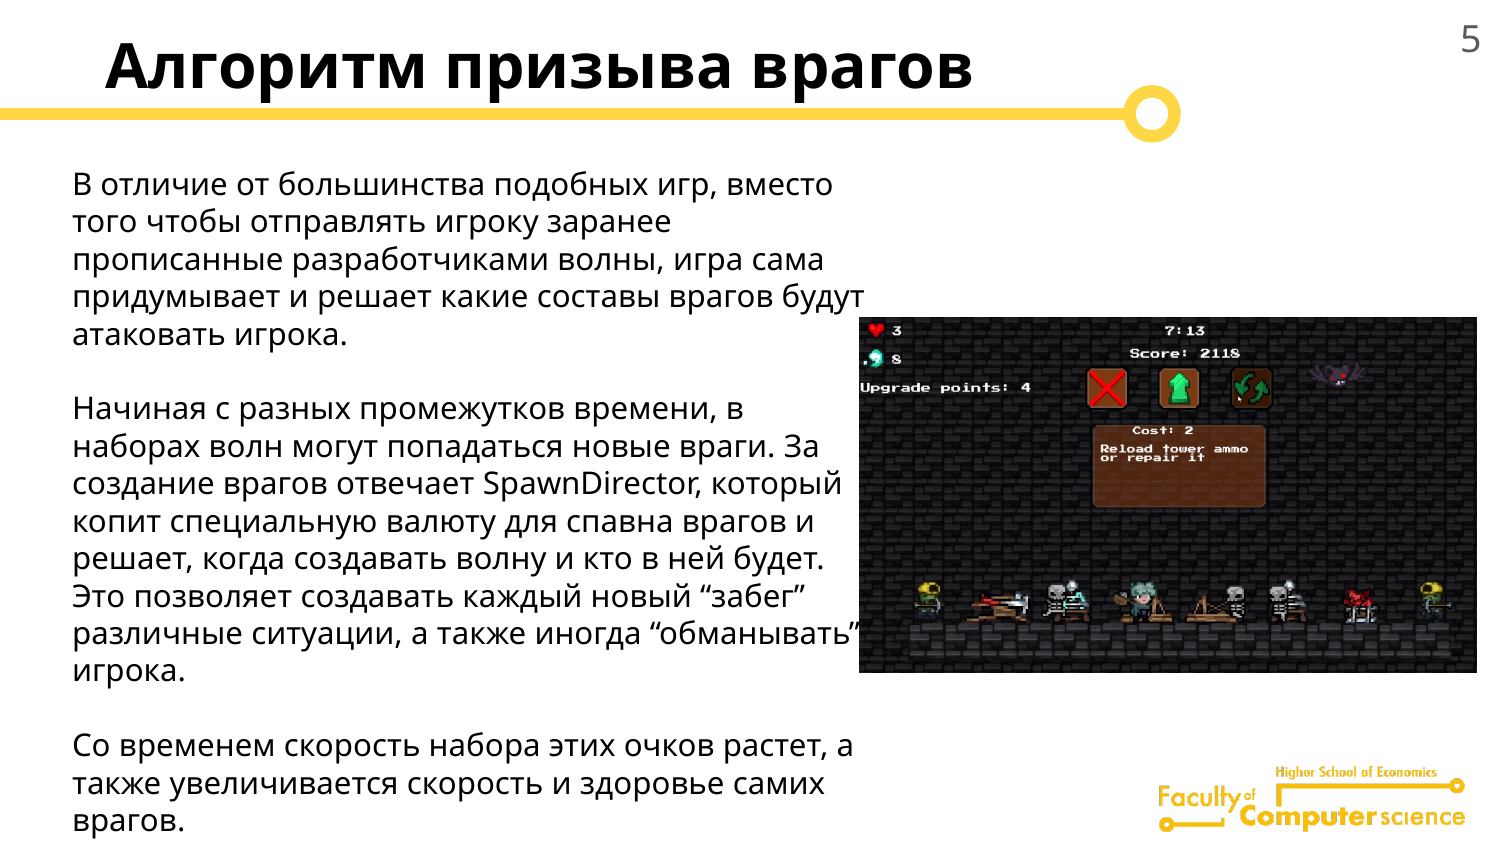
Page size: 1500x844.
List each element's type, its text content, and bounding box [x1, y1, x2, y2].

text_box Алгоритм призыва врагов [90, 18, 1199, 79]
text_box 5 [1445, 0, 1500, 75]
text_box [1129, 91, 1175, 137]
text_box В отличие от большинства подобных игр, вместо того чтобы отправлять игроку заранее прописанные разработчиками волны, игра сама придумывает и решает какие составы врагов будут атаковать игрока. Начиная с разных промежутков времени, в наборах волн могут попадаться новые враги. За создание врагов отвечает SpawnDirector, который копит специальную валюту для спавна врагов и решает, когда создавать волну и кто в ней будет. Это позволяет создавать каждый новый “забег” различные ситуации, а также иногда “обманывать” игрока. Со временем скорость набора этих очков растет, а также увеличивается скорость и здоровье самих врагов. [57, 148, 896, 740]
picture [859, 317, 1477, 673]
picture [1145, 749, 1477, 844]
